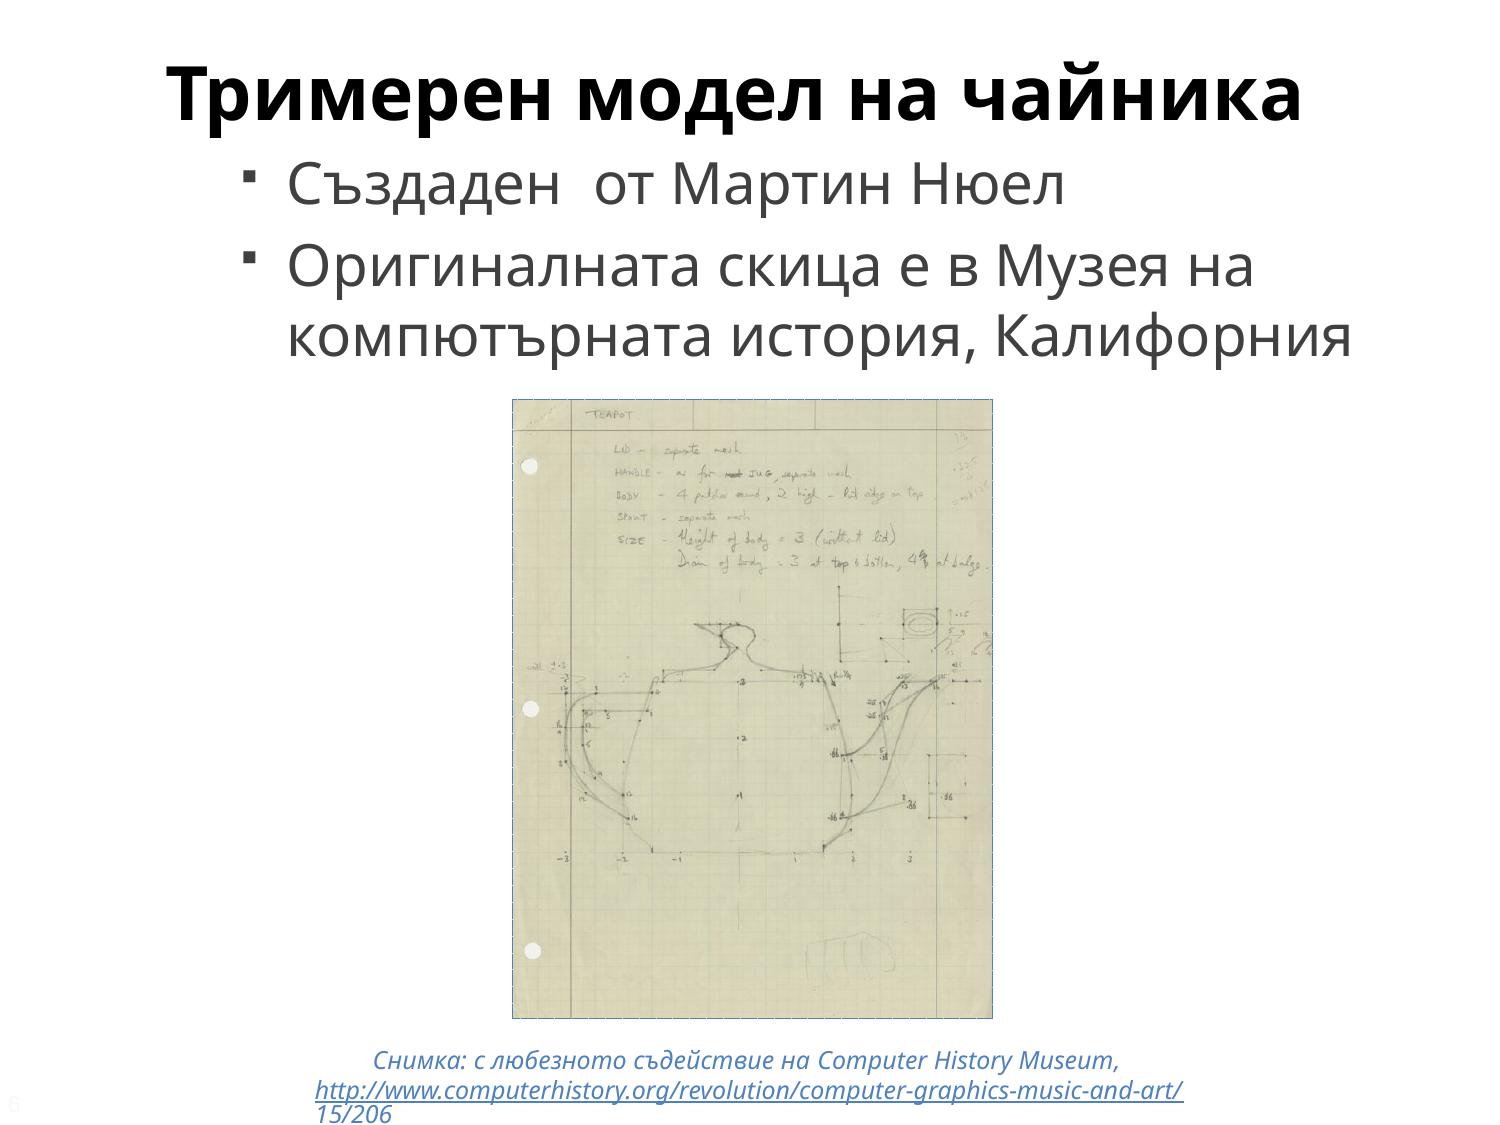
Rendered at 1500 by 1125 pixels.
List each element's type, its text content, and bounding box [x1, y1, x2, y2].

text_box Снимка: с любезното съдействие на Computer History Museum, http://www.computerhistory.org/revolution/computer-graphics-music-and-art/15/206 [299, 1036, 1200, 1116]
picture [512, 399, 993, 1019]
